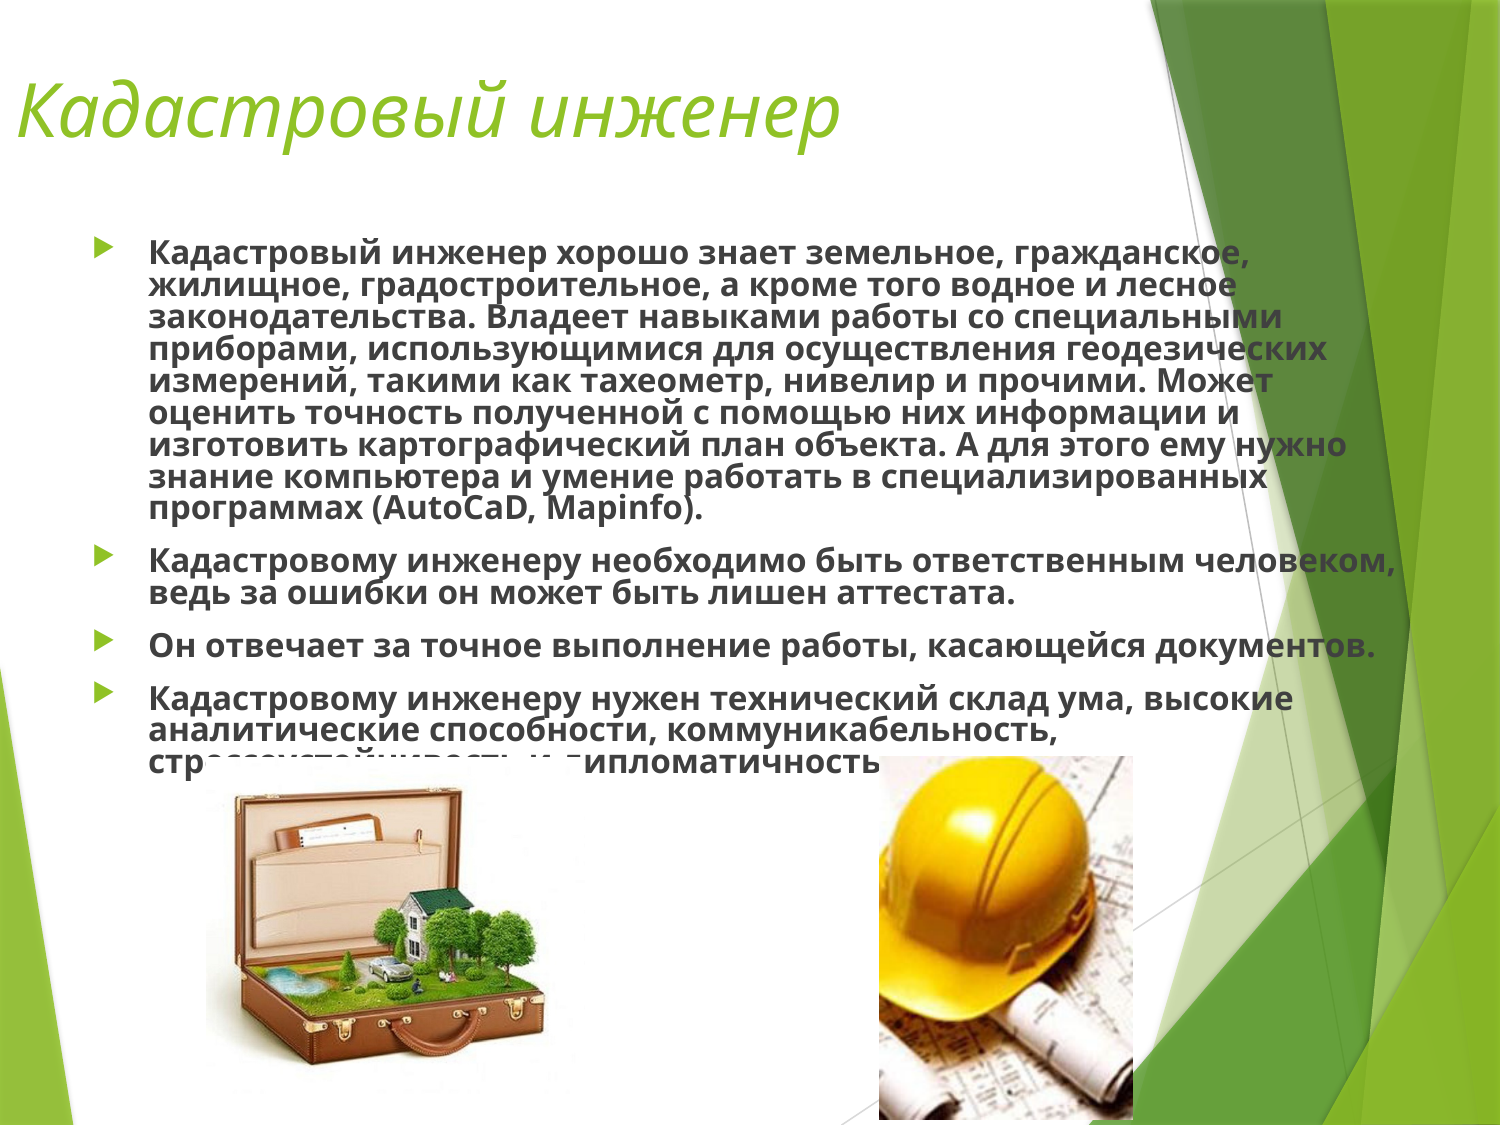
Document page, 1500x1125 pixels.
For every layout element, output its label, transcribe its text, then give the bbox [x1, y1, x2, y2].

title Кадастровый инженер [0, 54, 1350, 243]
picture [206, 757, 585, 1095]
picture [879, 756, 1133, 1120]
list Кадастровый инженер хорошо знает земельное, гражданское, жилищное, градостроительное, а кроме того водное и лесное законодательства. Владеет навыками работы со специальными приборами, использующимися для осуществления геодезических измерений, такими как тахеометр, нивелир и прочими. Может оценить точность полученной с помощью них информации и изготовить картографический план объекта. А для этого ему нужно знание компьютера и умение работать в специализированных программах (AutoCaD, Mapinfo). Кадастровому инженеру необходимо быть ответственным человеком, ведь за ошибки он может быть лишен аттестата. Он отвечает за точное выполнение работы, касающейся документов. Кадастровому инженеру нужен технический склад ума, высокие аналитические способности, коммуникабельность, стрессоустойчивость и дипломатичность. [76, 231, 1427, 811]
